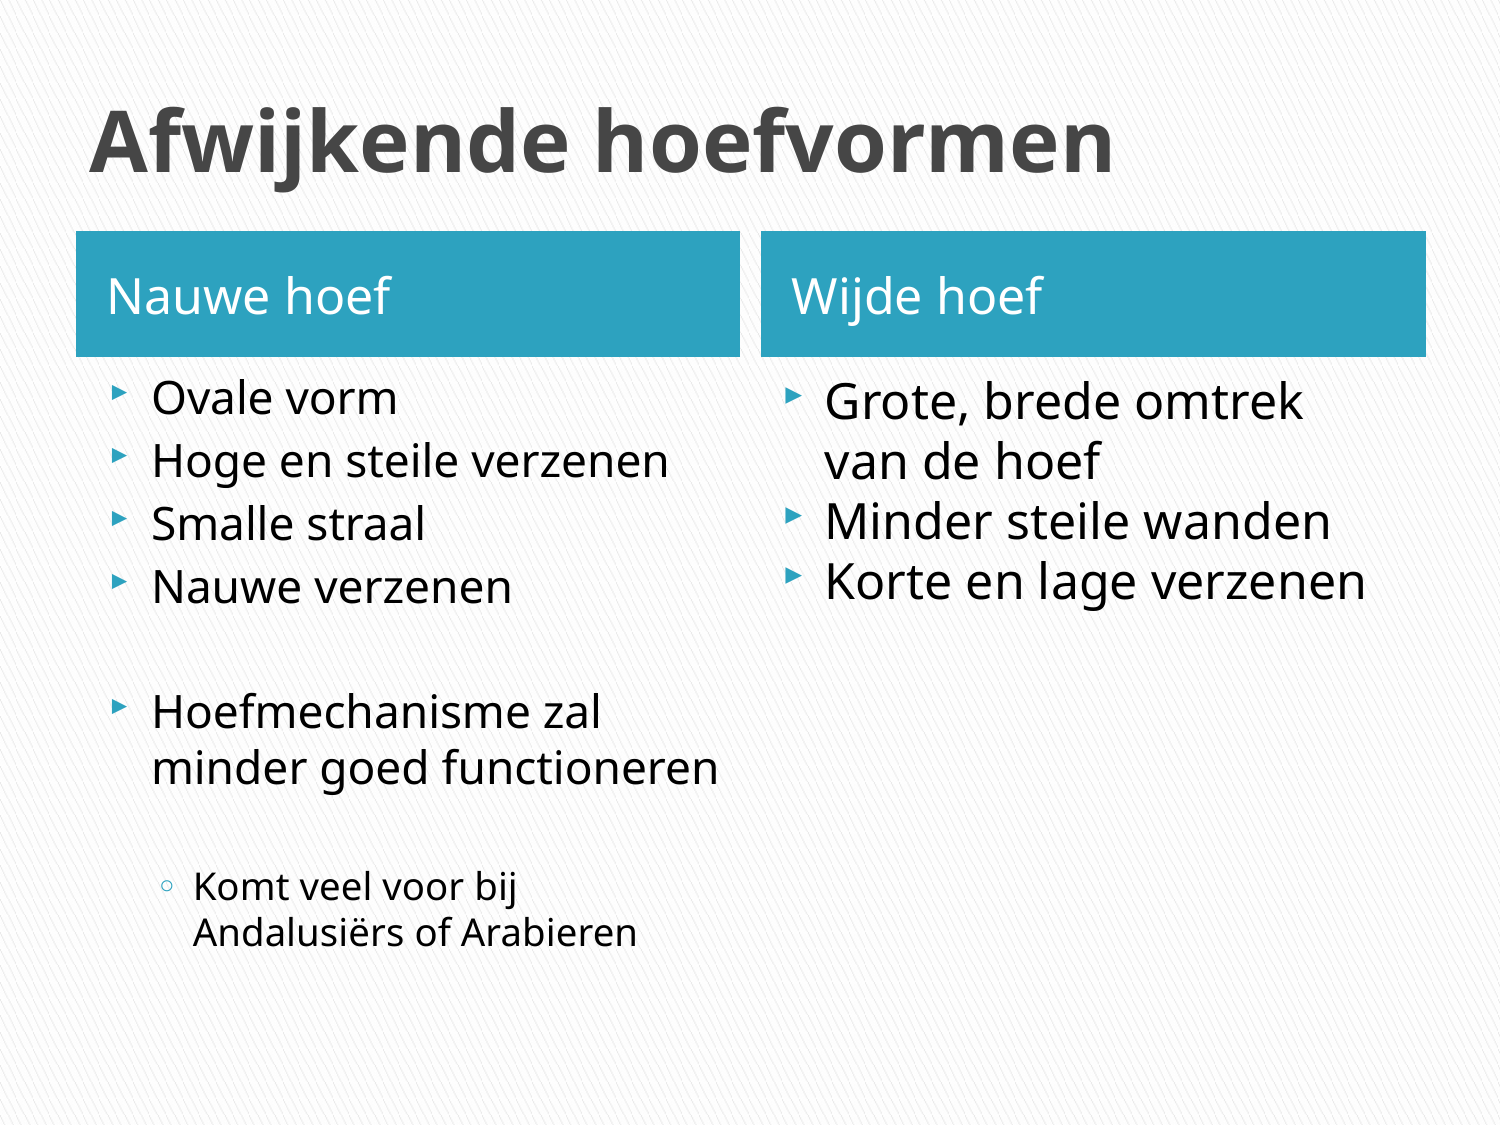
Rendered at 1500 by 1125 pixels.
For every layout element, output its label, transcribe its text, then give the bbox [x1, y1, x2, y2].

list Ovale vorm Hoge en steile verzenen Smalle straal Nauwe verzenen Hoefmechanisme zal minder goed functioneren Komt veel voor bij Andalusiërs of Arabieren [76, 361, 740, 1009]
list Nauwe hoef [76, 231, 740, 357]
list Grote, brede omtrek van de hoef Minder steile wanden Korte en lage verzenen [750, 361, 1413, 1009]
title Afwijkende hoefvormen [75, 44, 1425, 233]
list Wijde hoef [761, 231, 1426, 357]
